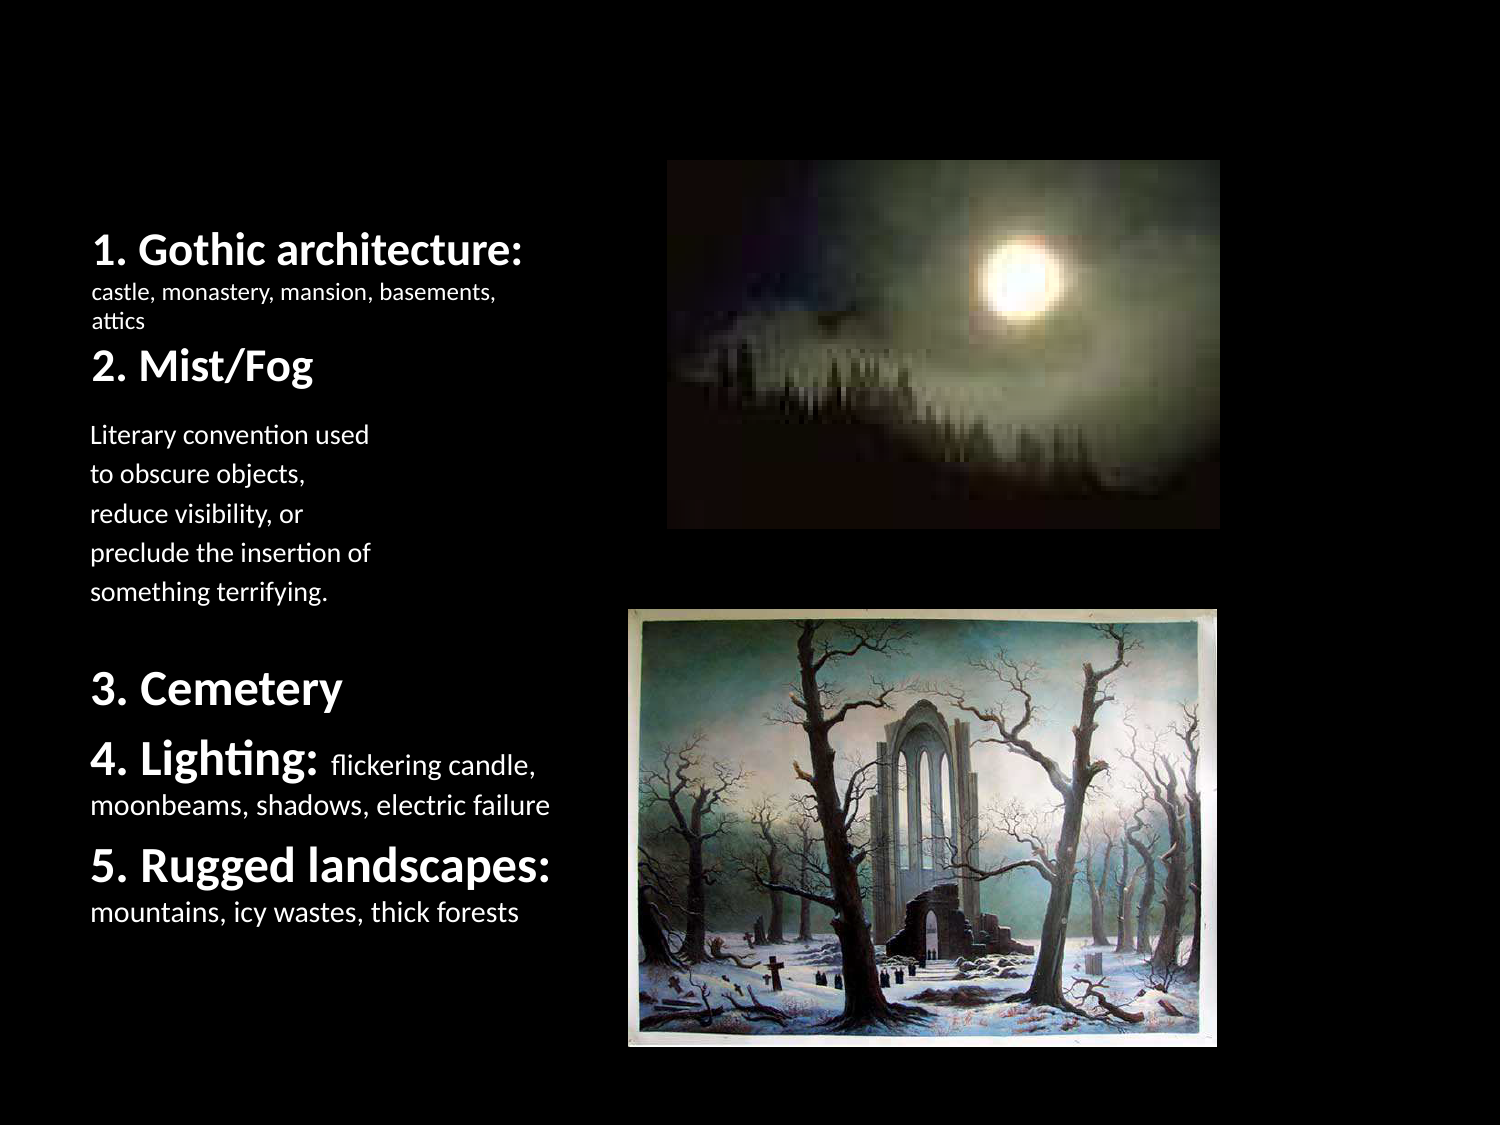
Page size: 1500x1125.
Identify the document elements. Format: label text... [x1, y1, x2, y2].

title 1. Gothic architecture: castle, monastery, mansion, basements, attics 2. Mist/Fog [76, 208, 571, 399]
picture [628, 609, 1217, 1048]
picture [667, 160, 1220, 530]
list Literary convention used to obscure objects, reduce visibility, or preclude the insertion of something terrifying. 3. Cemetery 4. Lighting: flickering candle, moonbeams, shadows, electric failure 5. Rugged landscapes: mountains, icy wastes, thick forests [75, 408, 569, 1005]
